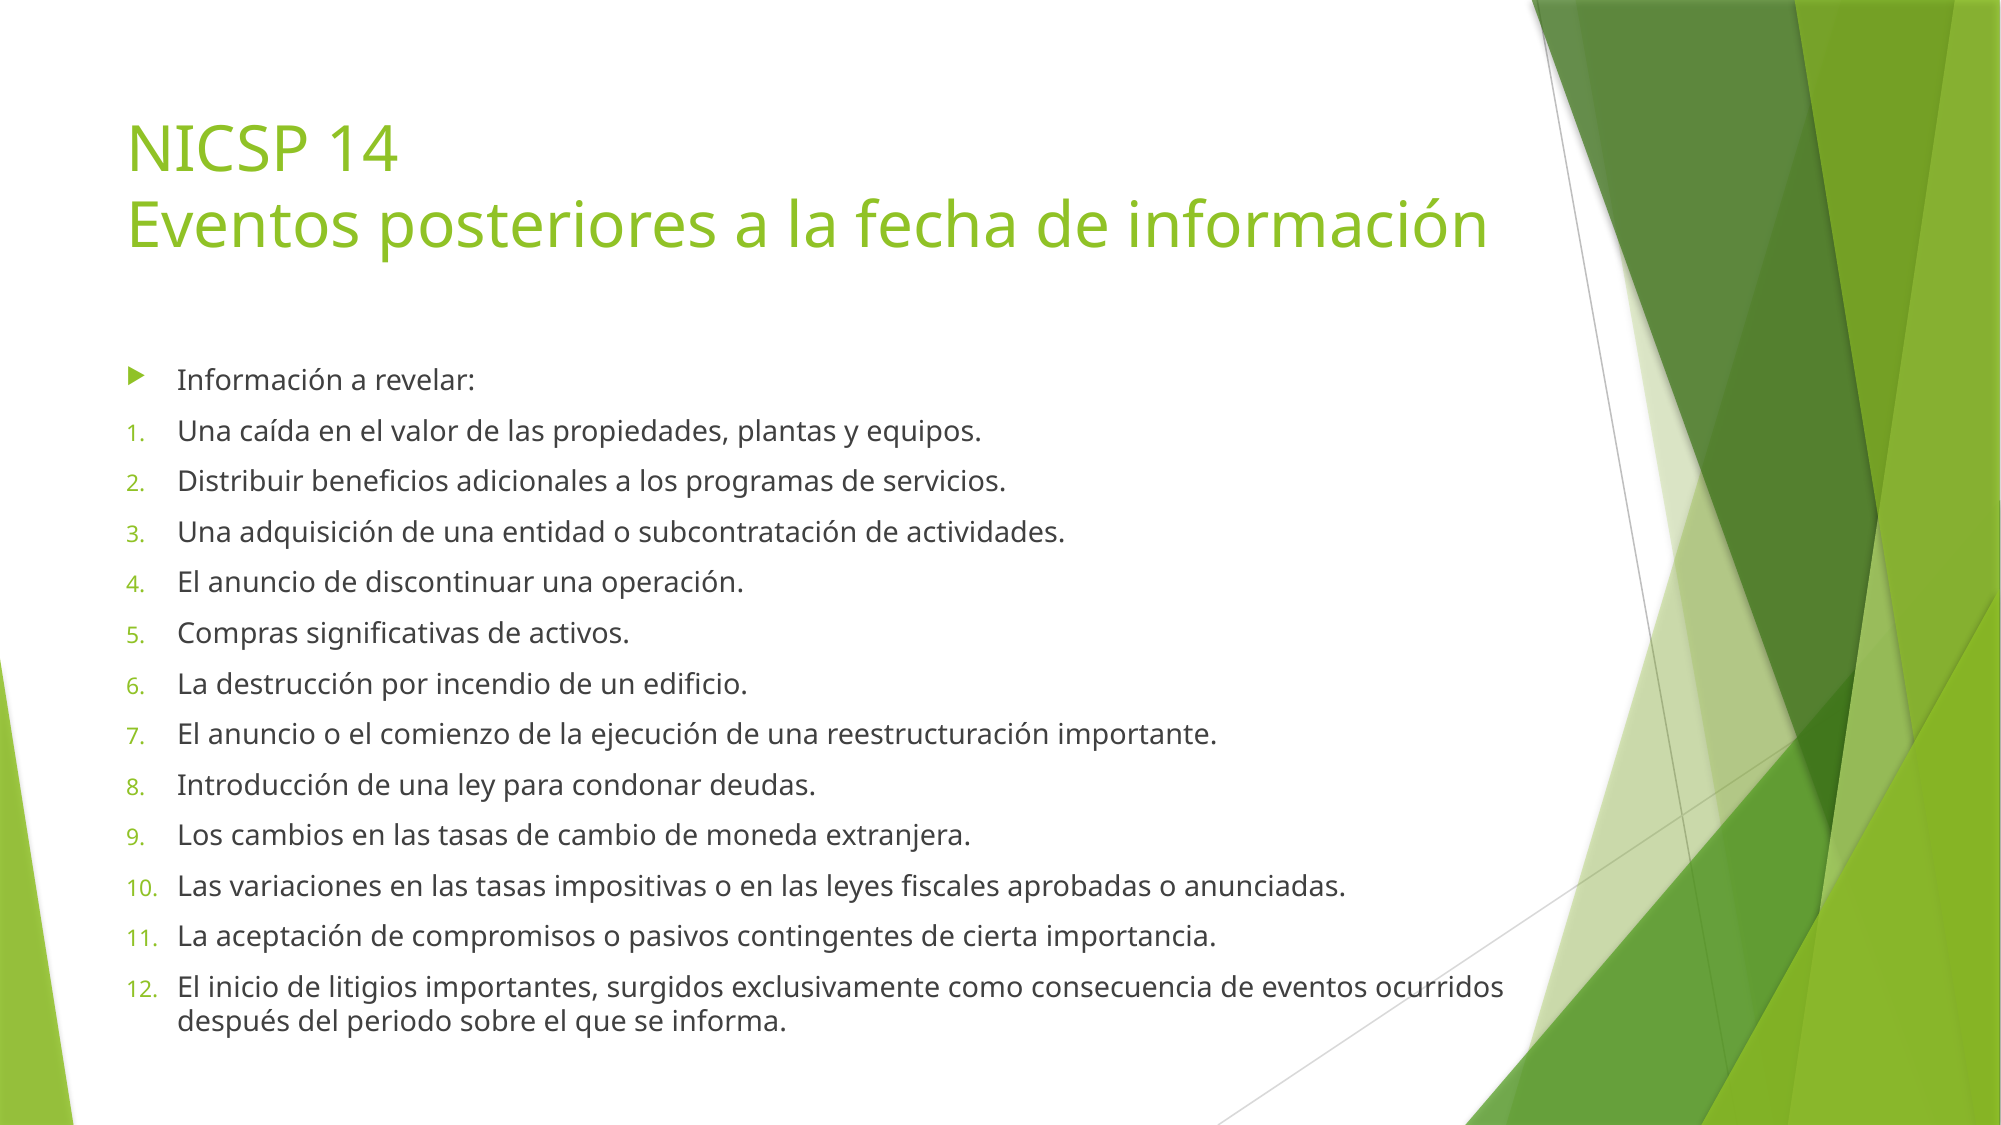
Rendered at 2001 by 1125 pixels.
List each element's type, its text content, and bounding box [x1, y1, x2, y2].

title NICSP 14 Eventos posteriores a la fecha de información [111, 99, 1522, 317]
list Información a revelar: Una caída en el valor de las propiedades, plantas y equipos. Distribuir beneficios adicionales a los programas de servicios. Una adquisición de una entidad o subcontratación de actividades. El anuncio de discontinuar una operación. Compras significativas de activos. La destrucción por incendio de un edificio. El anuncio o el comienzo de la ejecución de una reestructuración importante. Introducción de una ley para condonar deudas. Los cambios en las tasas de cambio de moneda extranjera. Las variaciones en las tasas impositivas o en las leyes fiscales aprobadas o anunciadas. La aceptación de compromisos o pasivos contingentes de cierta importancia. El inicio de litigios importantes, surgidos exclusivamente como consecuencia de eventos ocurridos después del periodo sobre el que se informa. [111, 354, 1603, 1048]
